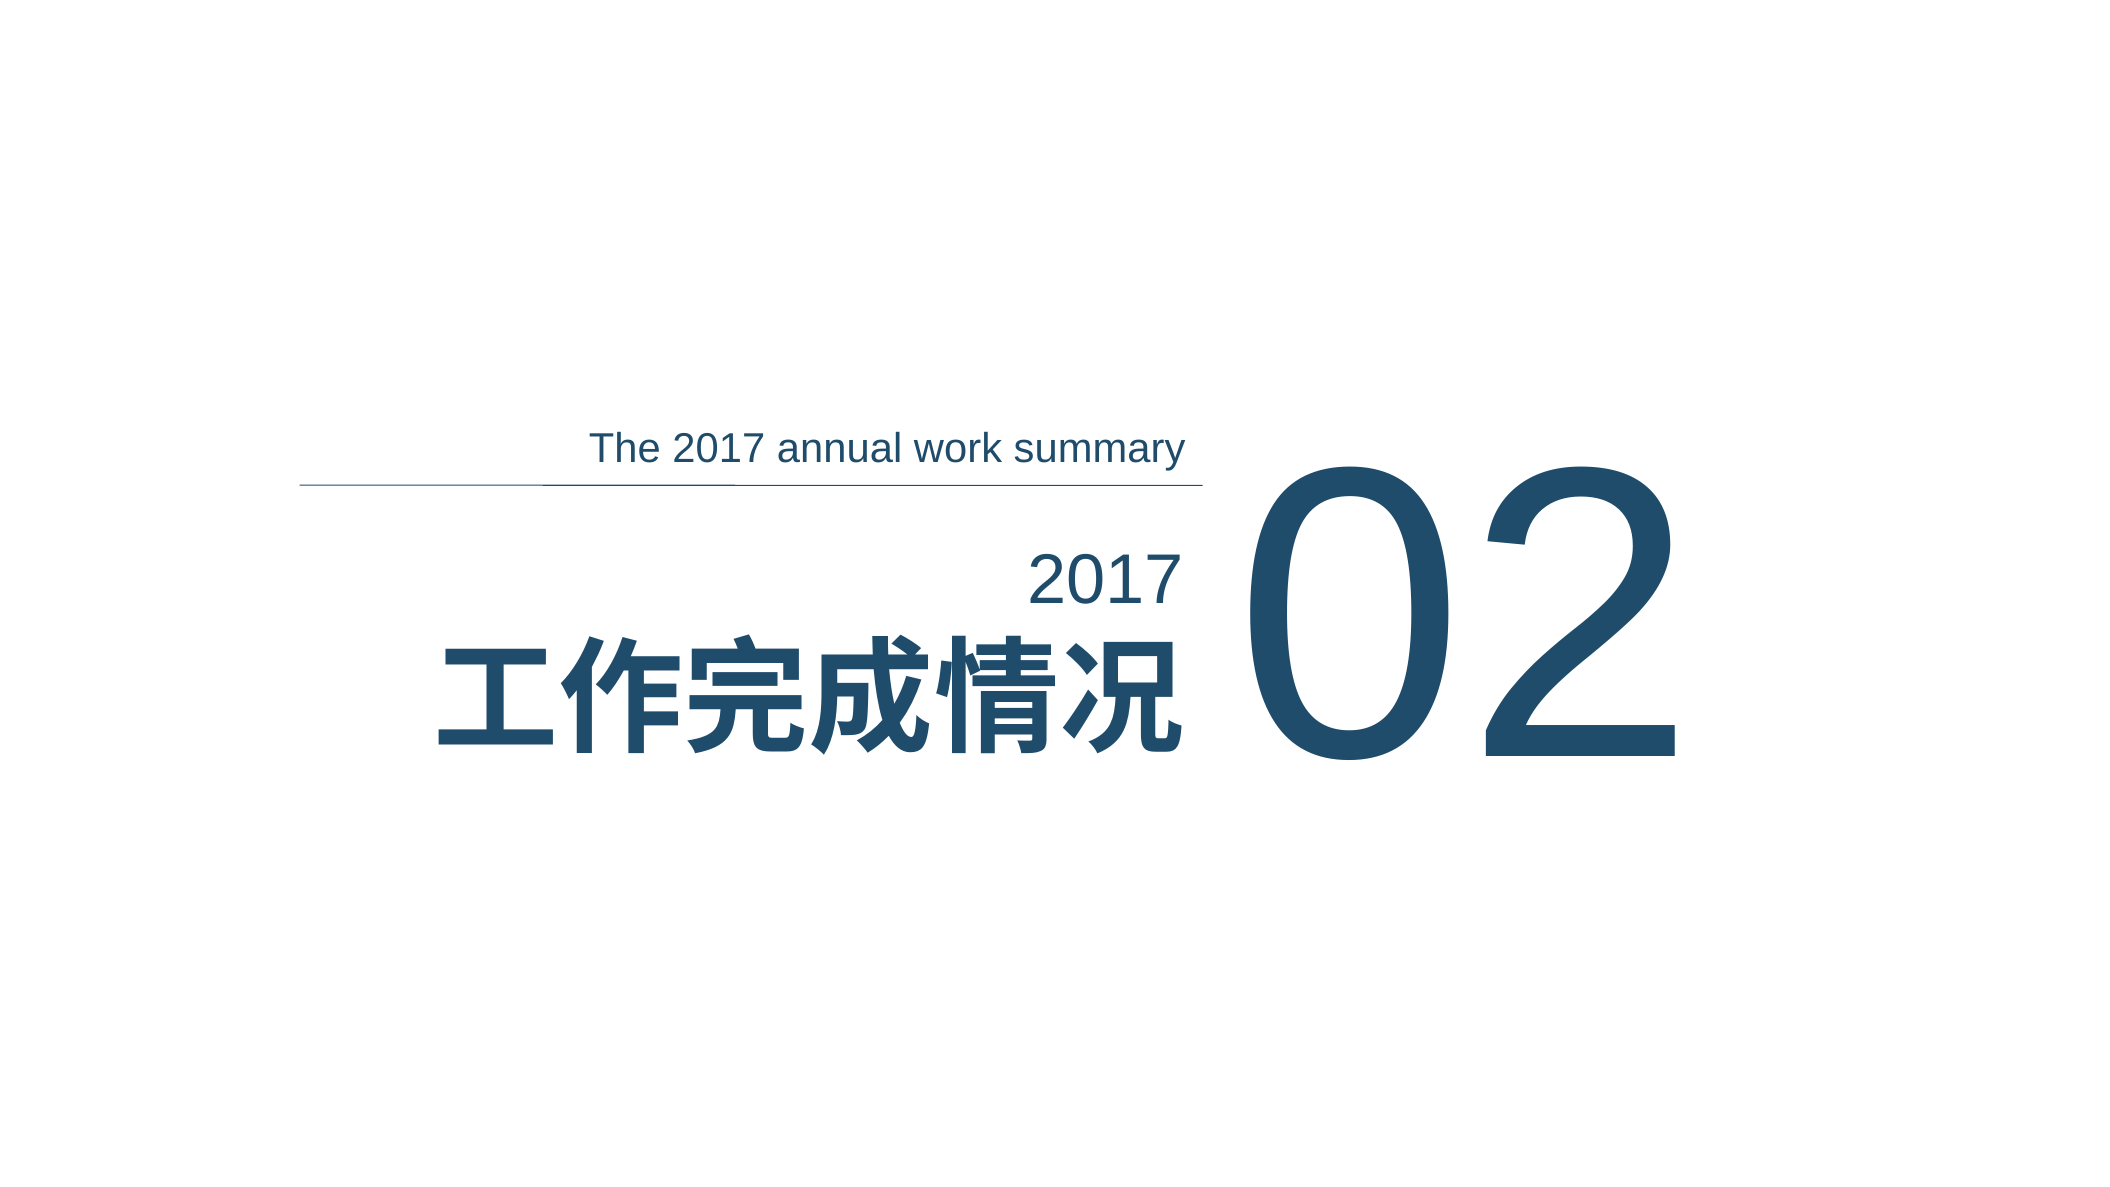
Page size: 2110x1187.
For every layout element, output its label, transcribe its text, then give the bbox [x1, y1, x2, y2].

text_box 2017 工作完成情况 [418, 525, 1199, 775]
text_box 02 [1220, 334, 1711, 847]
text_box The 2017 annual work summary [573, 413, 1201, 479]
